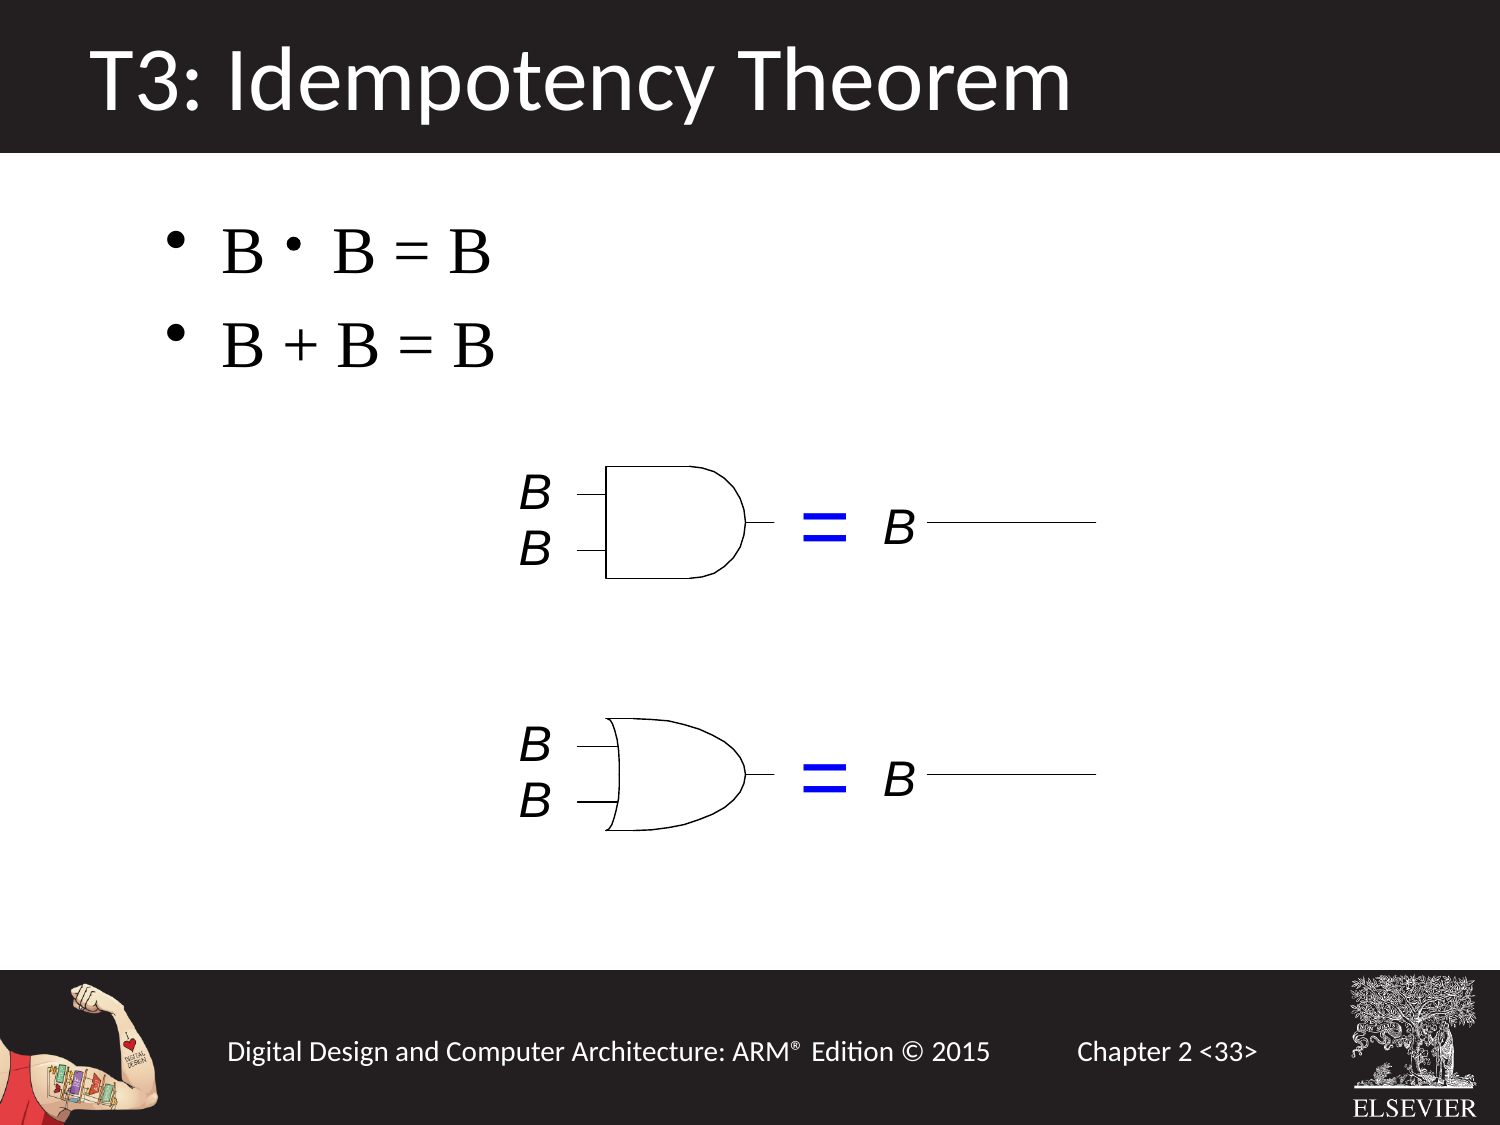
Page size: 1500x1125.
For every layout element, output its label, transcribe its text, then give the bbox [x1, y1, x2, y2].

text_box B B = B B + B = B [150, 199, 1450, 1013]
picture [1350, 974, 1477, 1117]
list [412, 449, 1104, 926]
text_box [287, 237, 300, 250]
text_box T3: Idempotency Theorem [75, 11, 1375, 136]
picture [0, 979, 163, 1125]
